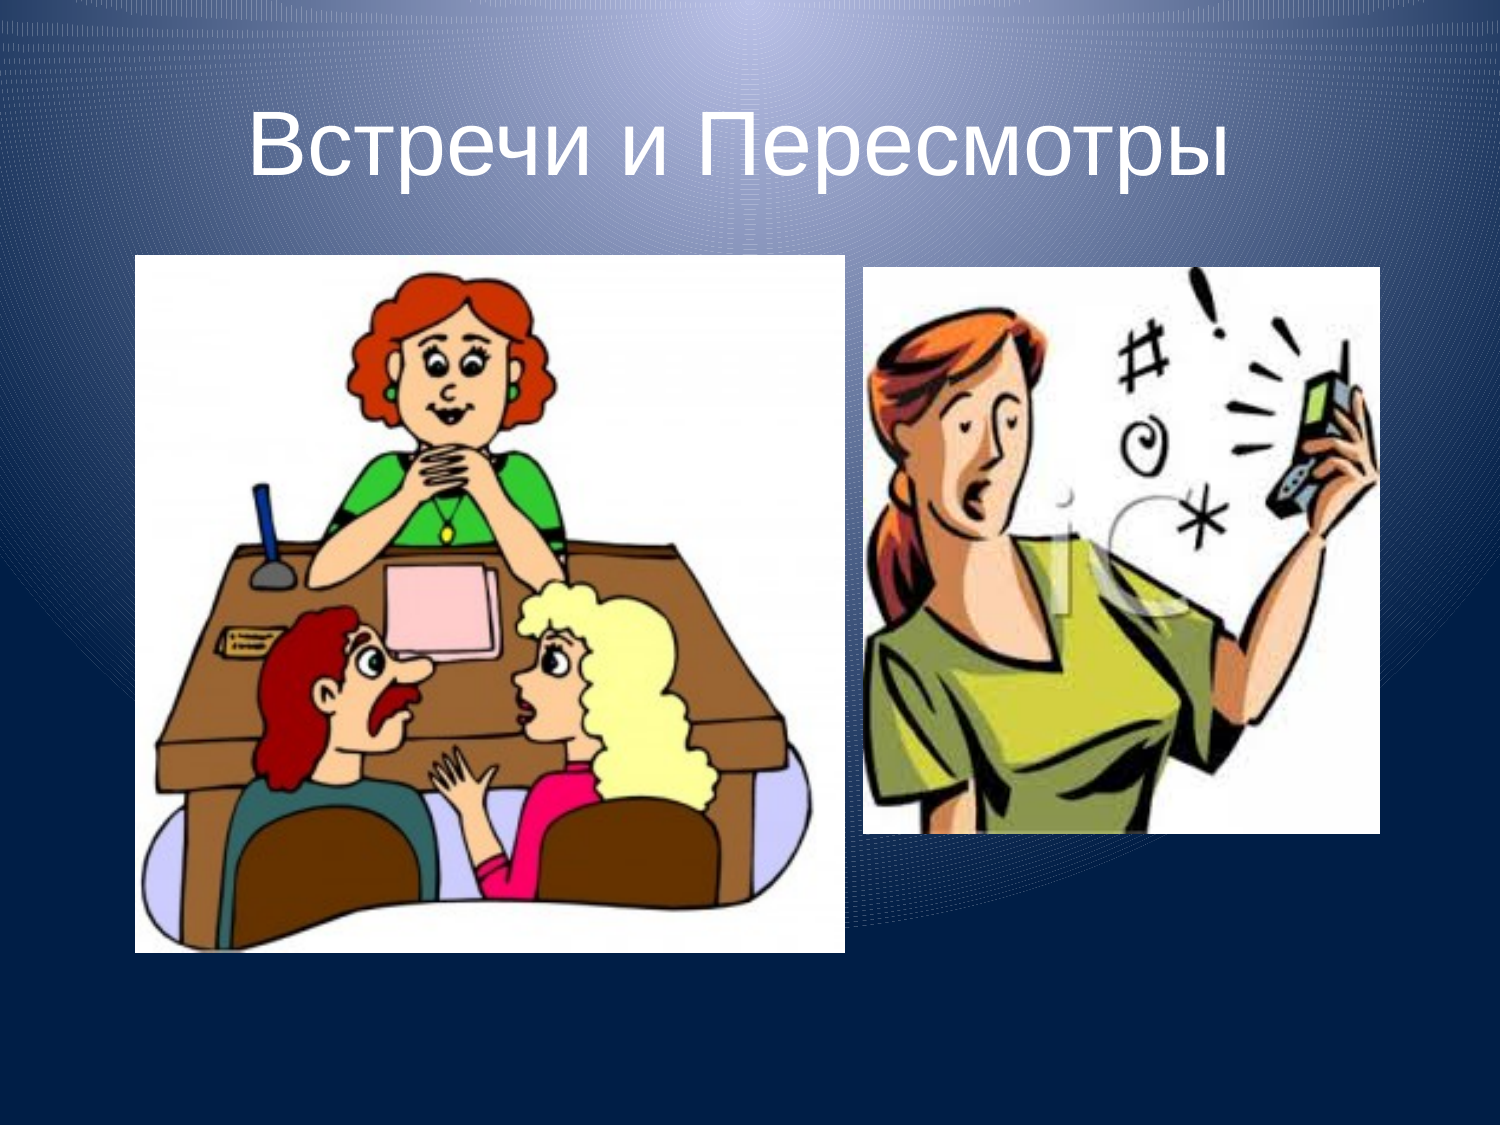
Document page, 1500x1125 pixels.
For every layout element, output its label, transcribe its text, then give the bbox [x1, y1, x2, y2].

picture [862, 266, 1380, 835]
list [135, 255, 845, 953]
title Встречи и Пересмотры [74, 44, 1426, 233]
